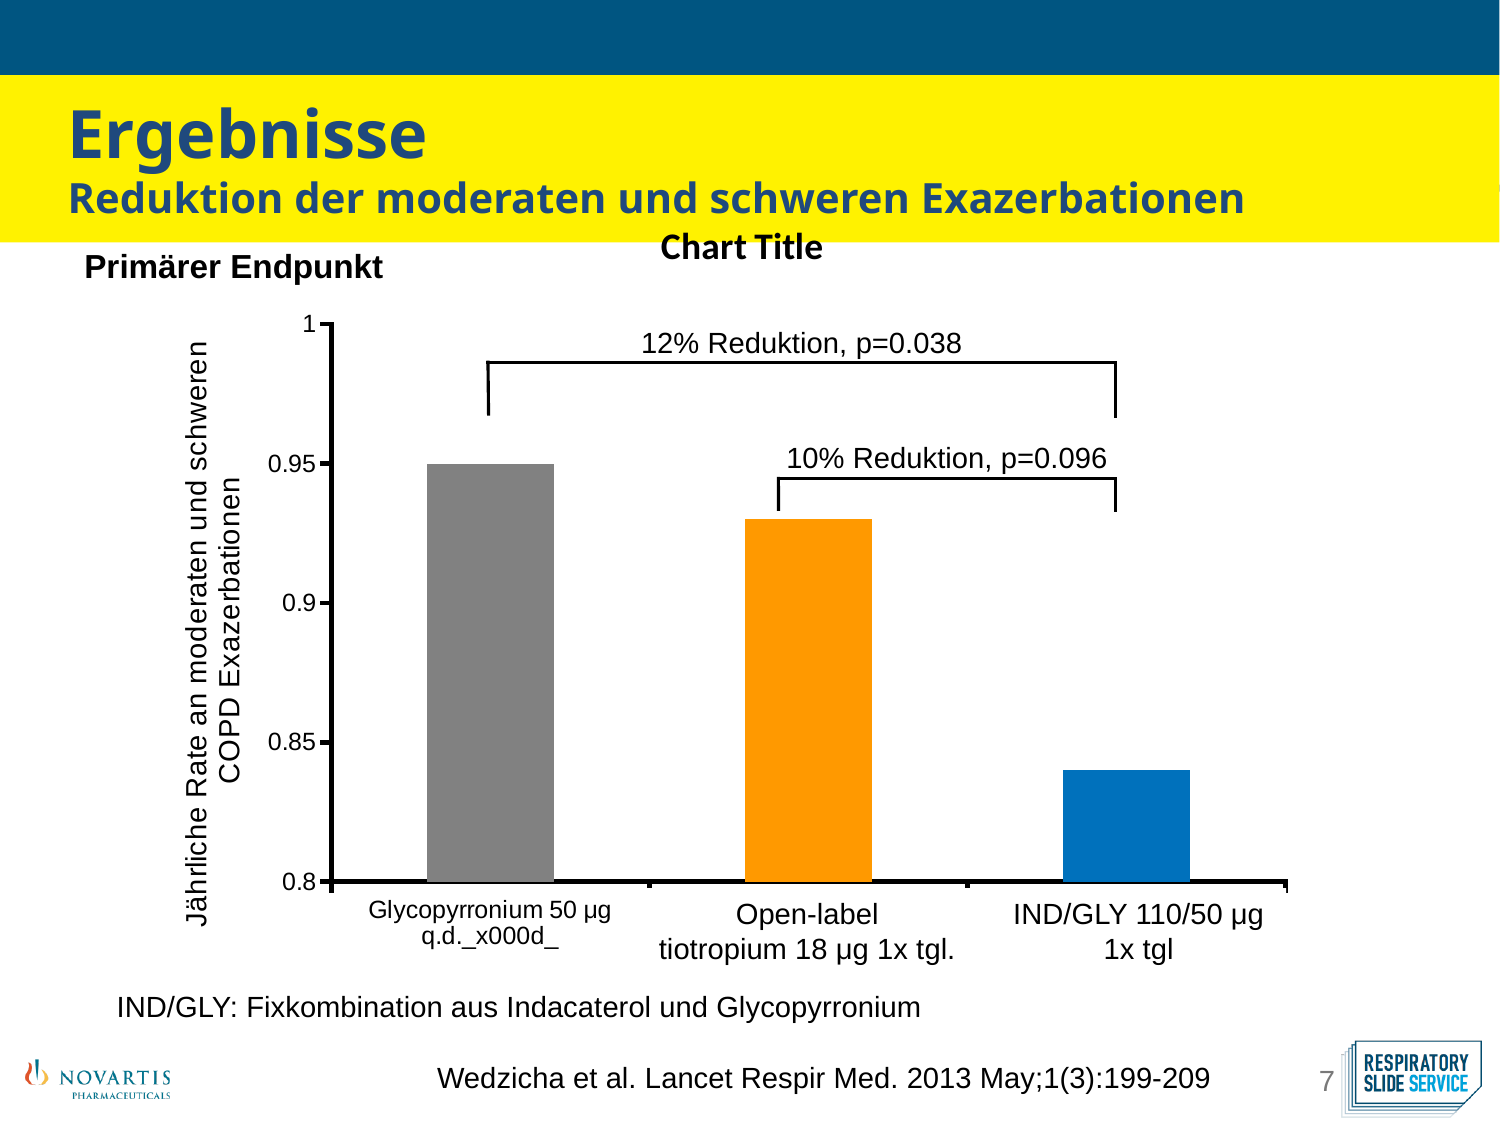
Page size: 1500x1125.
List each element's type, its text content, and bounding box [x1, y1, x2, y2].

text_box Primärer Endpunkt [69, 237, 165, 293]
text_box Wedzicha et al. Lancet Respir Med. 2013 May;1(3):199-209 [422, 1052, 1227, 1103]
text_box IND/GLY: Fixkombination aus Indacaterol und Glycopyrronium [101, 980, 938, 1031]
chart [170, 196, 1314, 983]
picture [25, 1059, 170, 1099]
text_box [487, 316, 1116, 417]
picture [1328, 1027, 1497, 1125]
text_box Ergebnisse Reduktion der moderaten und schweren Exazerbationen [67, 87, 1418, 227]
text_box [770, 431, 1124, 511]
